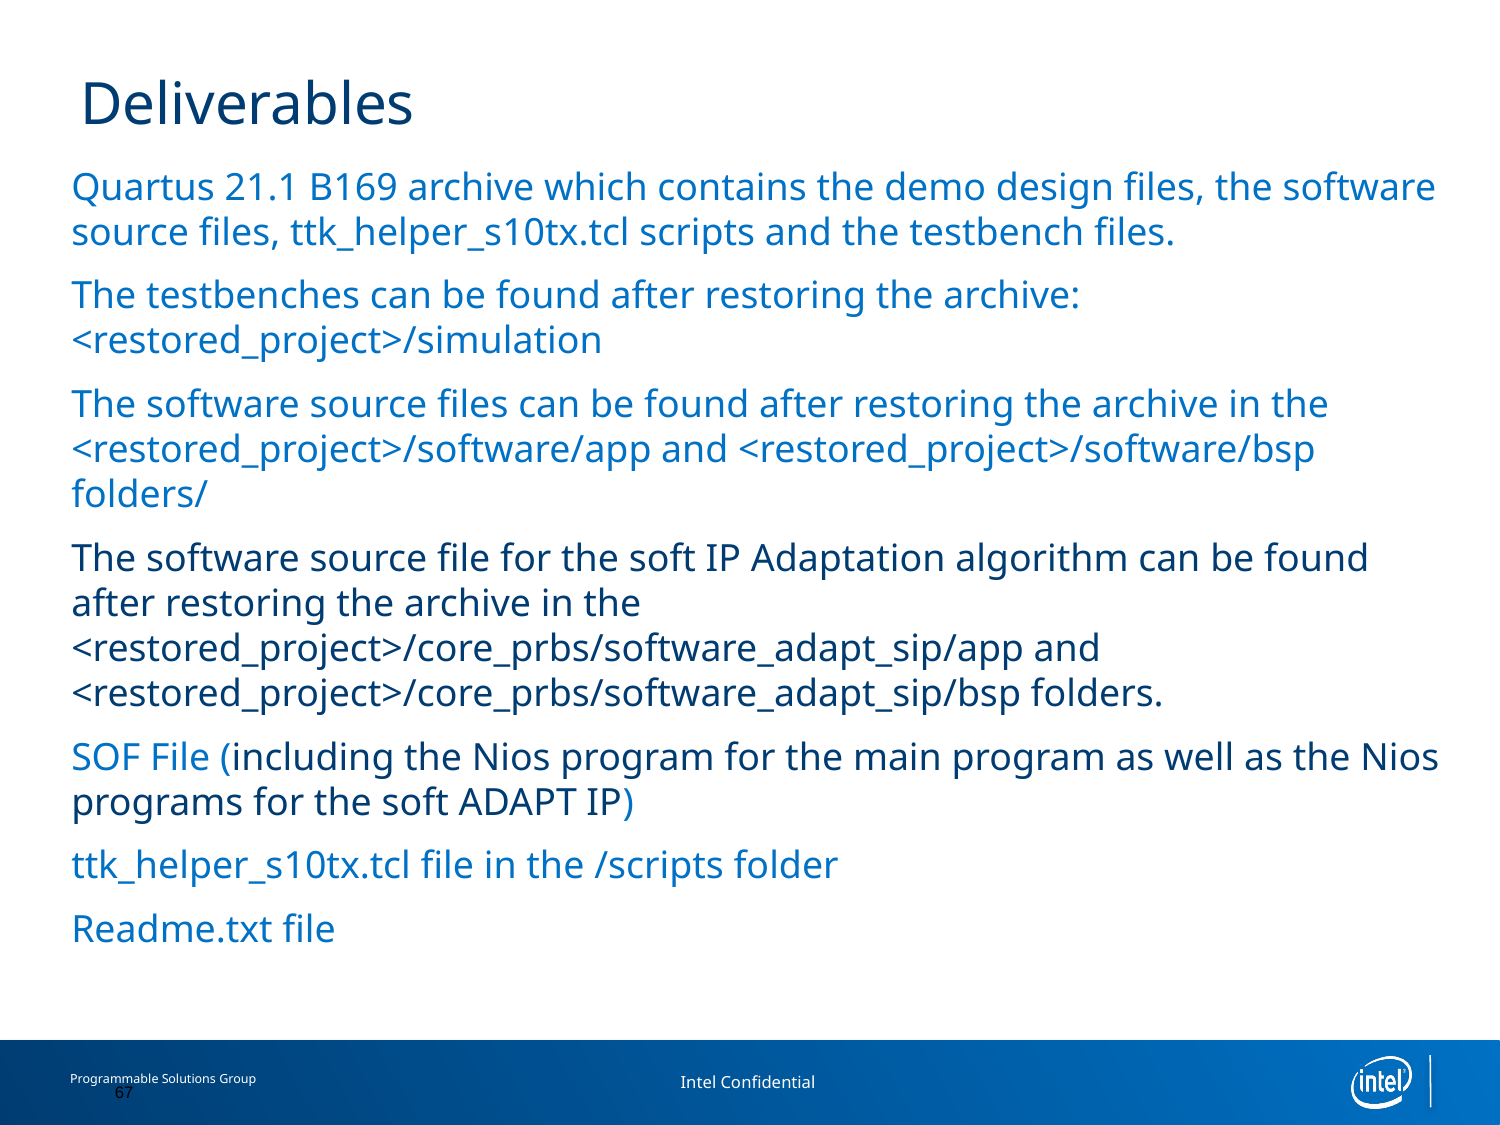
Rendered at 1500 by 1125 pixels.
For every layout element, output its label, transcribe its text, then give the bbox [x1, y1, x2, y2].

list Quartus 21.1 B169 archive which contains the demo design files, the software source files, ttk_helper_s10tx.tcl scripts and the testbench files. The testbenches can be found after restoring the archive: <restored_project>/simulation The software source files can be found after restoring the archive in the <restored_project>/software/app and <restored_project>/software/bsp folders/ The software source file for the soft IP Adaptation algorithm can be found after restoring the archive in the <restored_project>/core_prbs/software_adapt_sip/app and <restored_project>/core_prbs/software_adapt_sip/bsp folders. SOF File (including the Nios program for the main program as well as the Nios programs for the soft ADAPT IP) ttk_helper_s10tx.tcl file in the /scripts folder Readme.txt file [71, 162, 1452, 965]
slide_number 67 [19, 1069, 134, 1116]
title Deliverables [80, 65, 1458, 194]
picture [1351, 1056, 1412, 1109]
